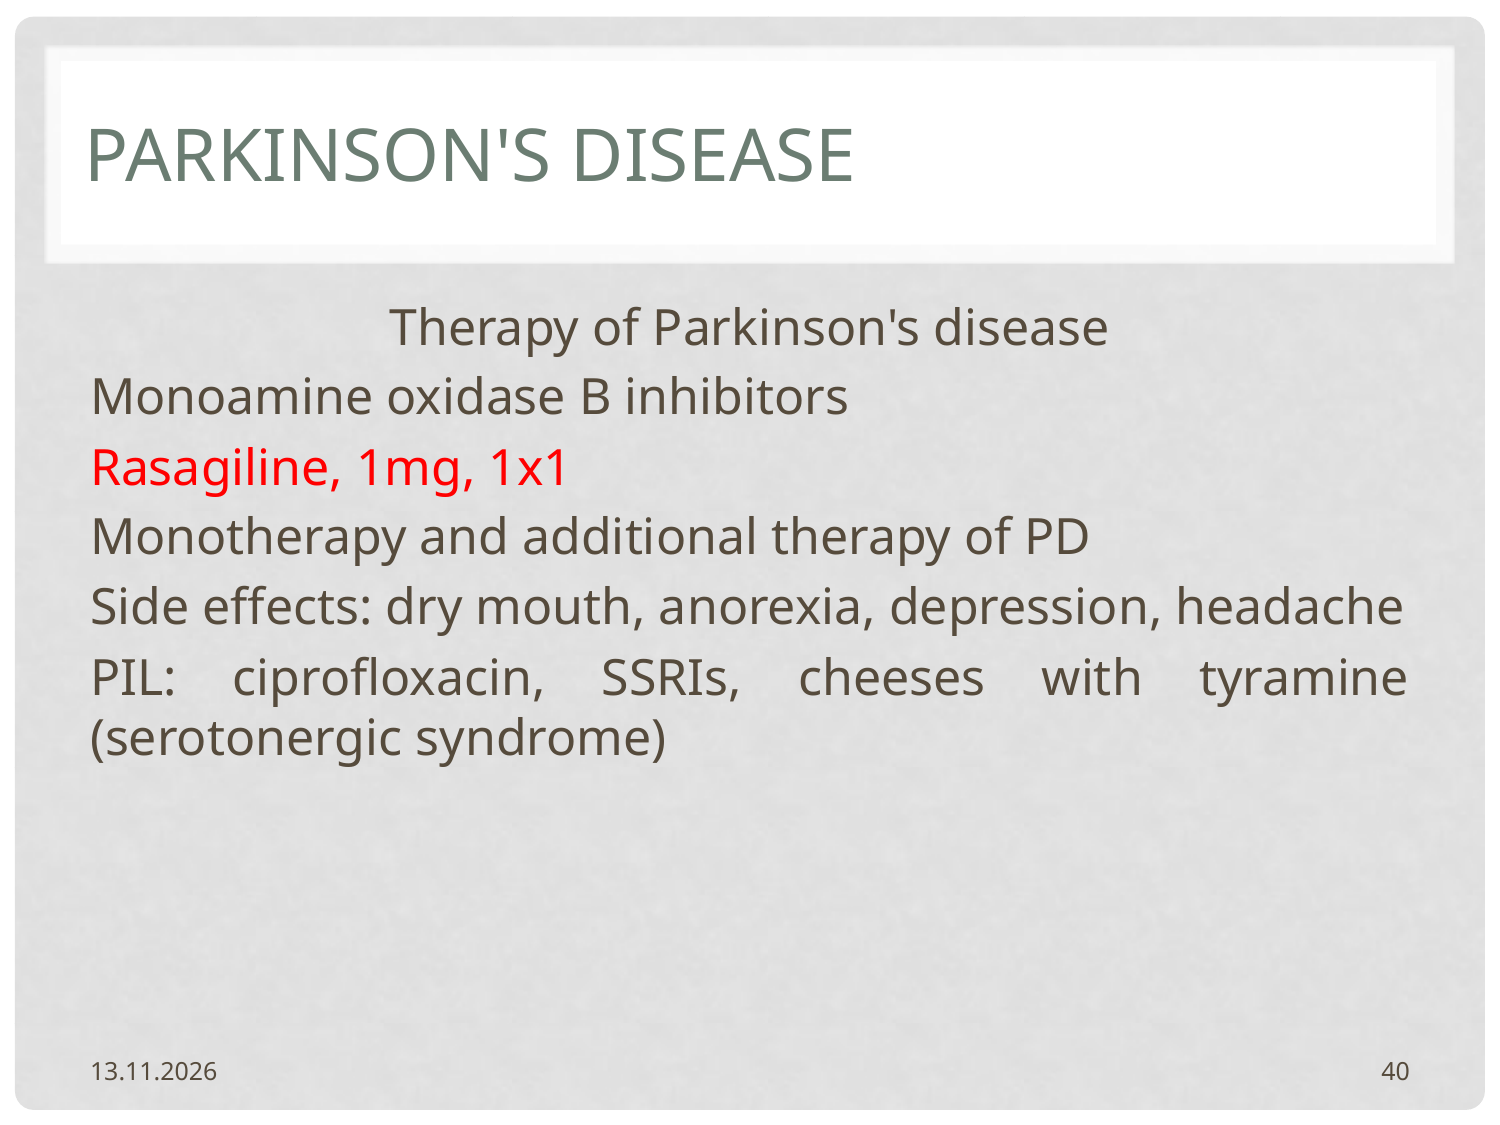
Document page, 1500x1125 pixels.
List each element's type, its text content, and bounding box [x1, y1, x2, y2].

slide_number 40 [1074, 1042, 1425, 1103]
list Therapy of Parkinson's disease Monoamine oxidase B inhibitors Rasagiline, 1mg, 1x1 Monotherapy and additional therapy of PD Side effects: dry mouth, anorexia, depression, headache PIL: ciprofloxacin, SSRIs, cheeses with tyramine (serotonergic syndrome) [75, 287, 1425, 1005]
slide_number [75, 1042, 425, 1103]
title PARKINSON'S DISEASE [69, 66, 1425, 238]
